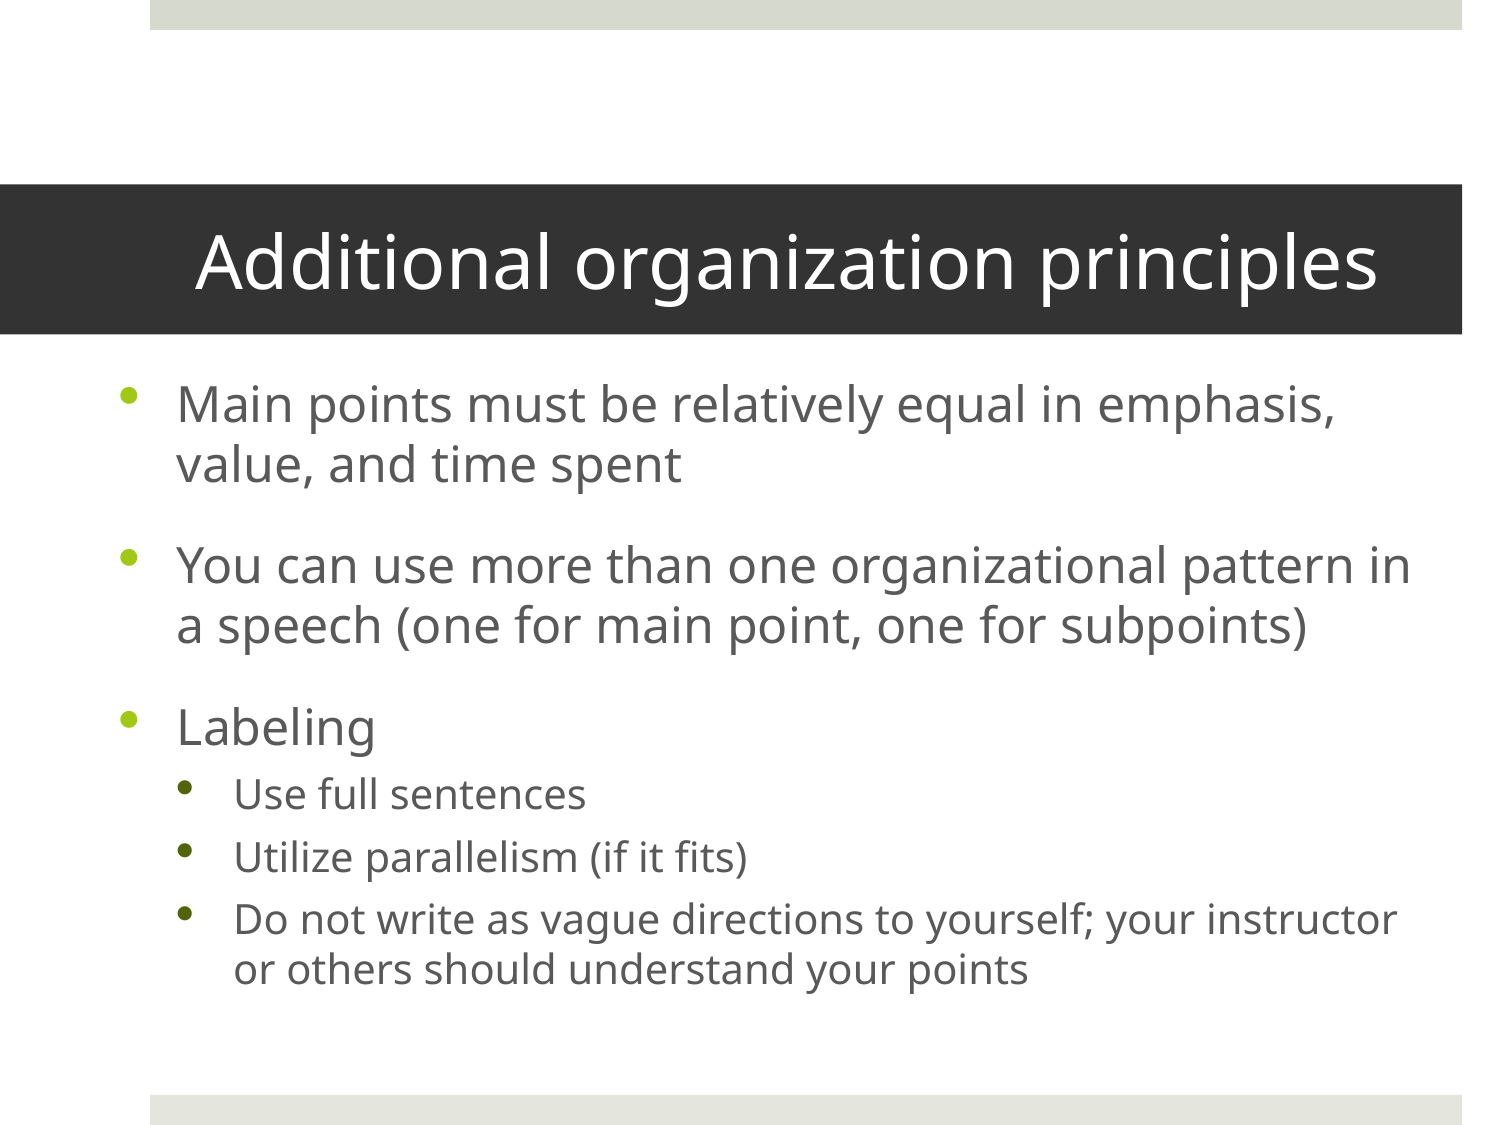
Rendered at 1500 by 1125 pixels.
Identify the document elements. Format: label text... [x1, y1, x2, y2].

title Additional organization principles [0, 184, 1463, 335]
list Main points must be relatively equal in emphasis, value, and time spent You can use more than one organizational pattern in a speech (one for main point, one for subpoints) Labeling Use full sentences Utilize parallelism (if it fits) Do not write as vague directions to yourself; your instructor or others should understand your points [105, 364, 1432, 1067]
